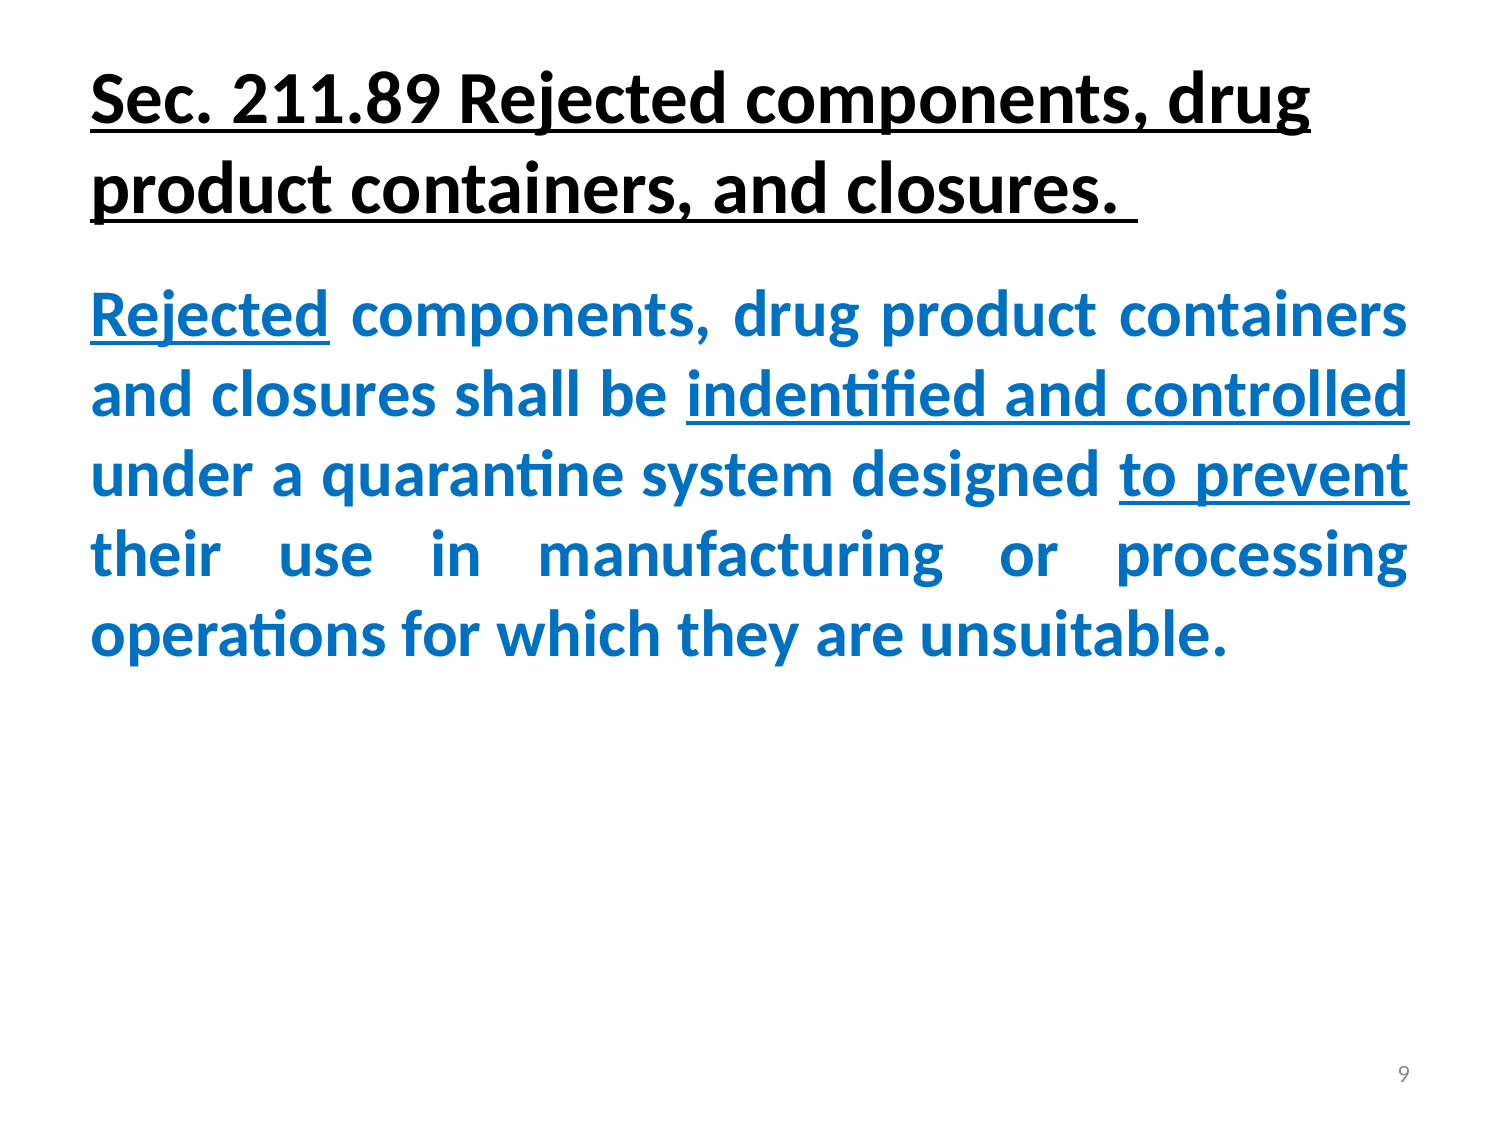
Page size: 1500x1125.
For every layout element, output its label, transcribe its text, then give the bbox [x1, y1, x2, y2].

title Sec. 211.89 Rejected components, drug product containers, and closures. [75, 45, 1425, 233]
list Rejected components, drug product containers and closures shall be indentified and controlled under a quarantine system designed to prevent their use in manufacturing or processing operations for which they are unsuitable. [75, 262, 1425, 1005]
slide_number 9 [1074, 1042, 1425, 1103]
